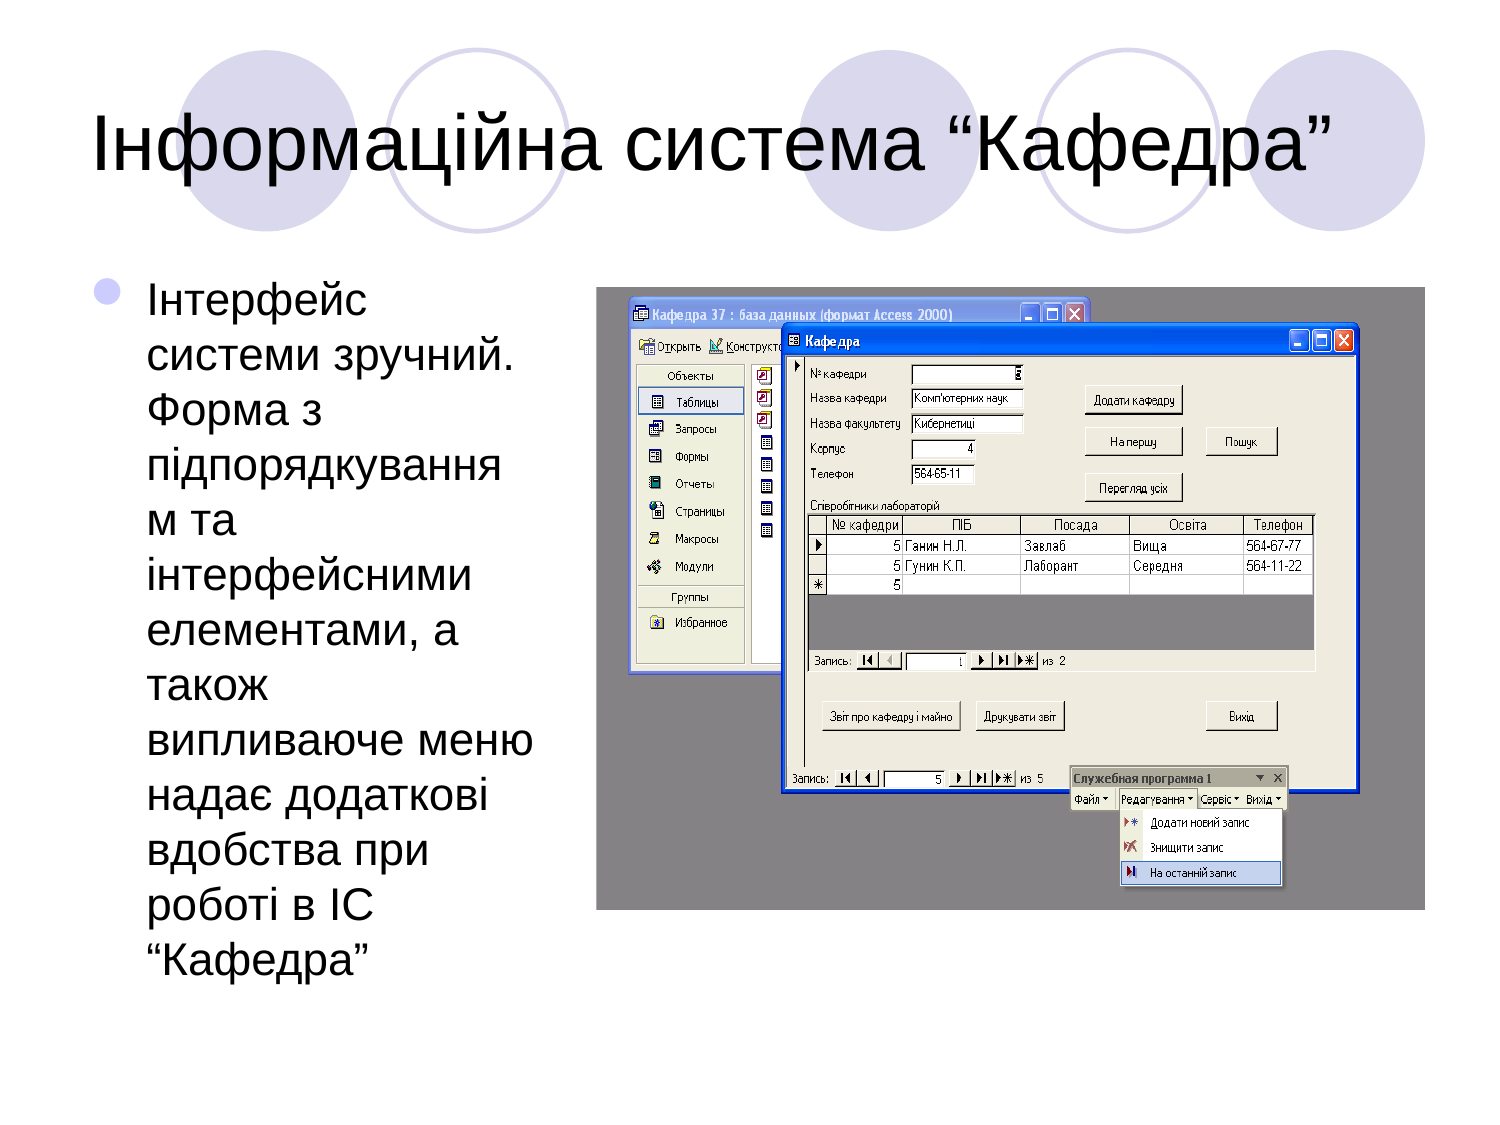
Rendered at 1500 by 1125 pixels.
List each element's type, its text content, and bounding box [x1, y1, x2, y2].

list Інтерфейс системи зручний. Форма з підпорядкуванням та інтерфейсними елементами, а також випливаюче меню надає додаткові вдобства при роботі в ІС “Кафедра” [74, 262, 550, 1006]
title Інформаційна система “Кафедра” [74, 44, 1426, 233]
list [596, 287, 1426, 910]
